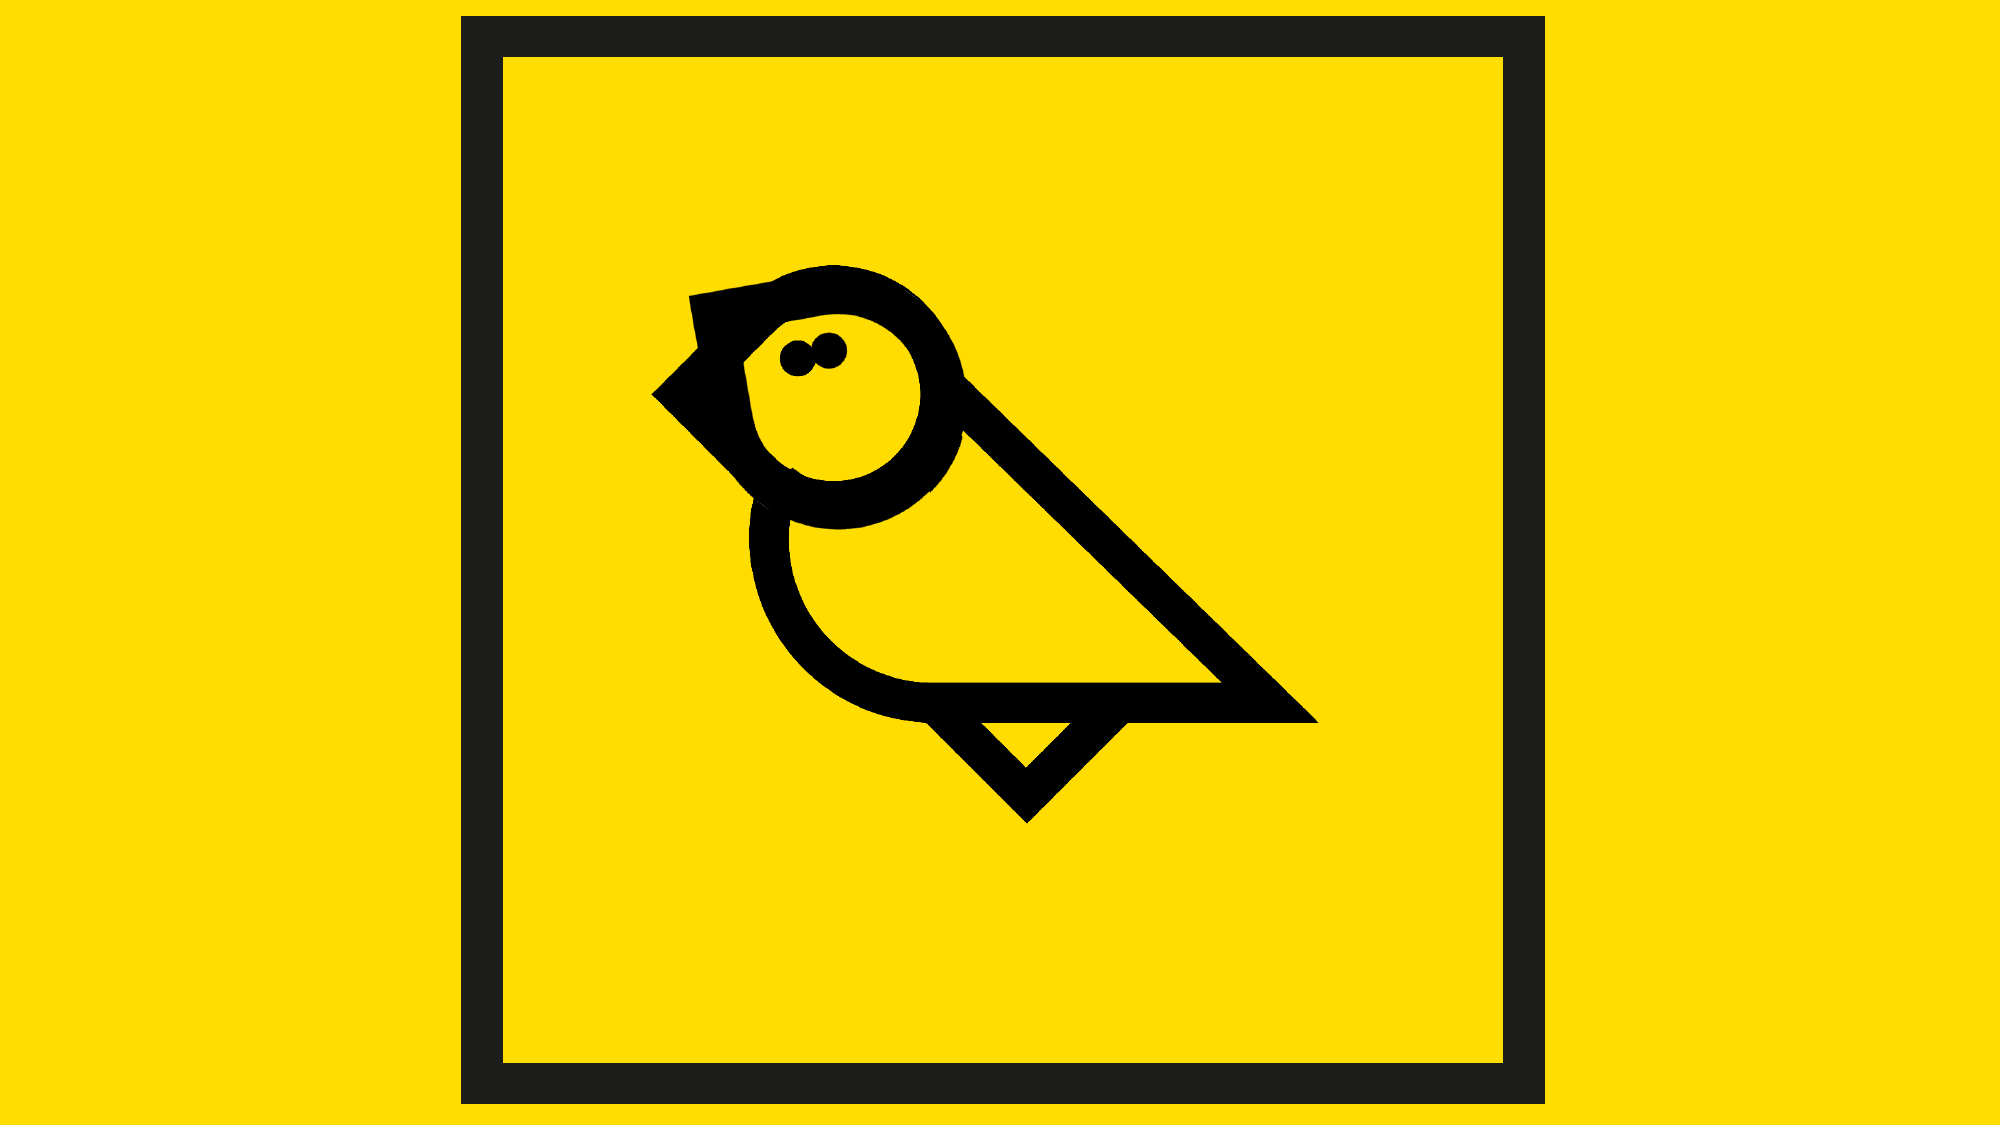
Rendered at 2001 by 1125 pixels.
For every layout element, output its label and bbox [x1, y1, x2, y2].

text_box [491, 53, 1507, 1069]
text_box [481, 35, 1525, 1085]
